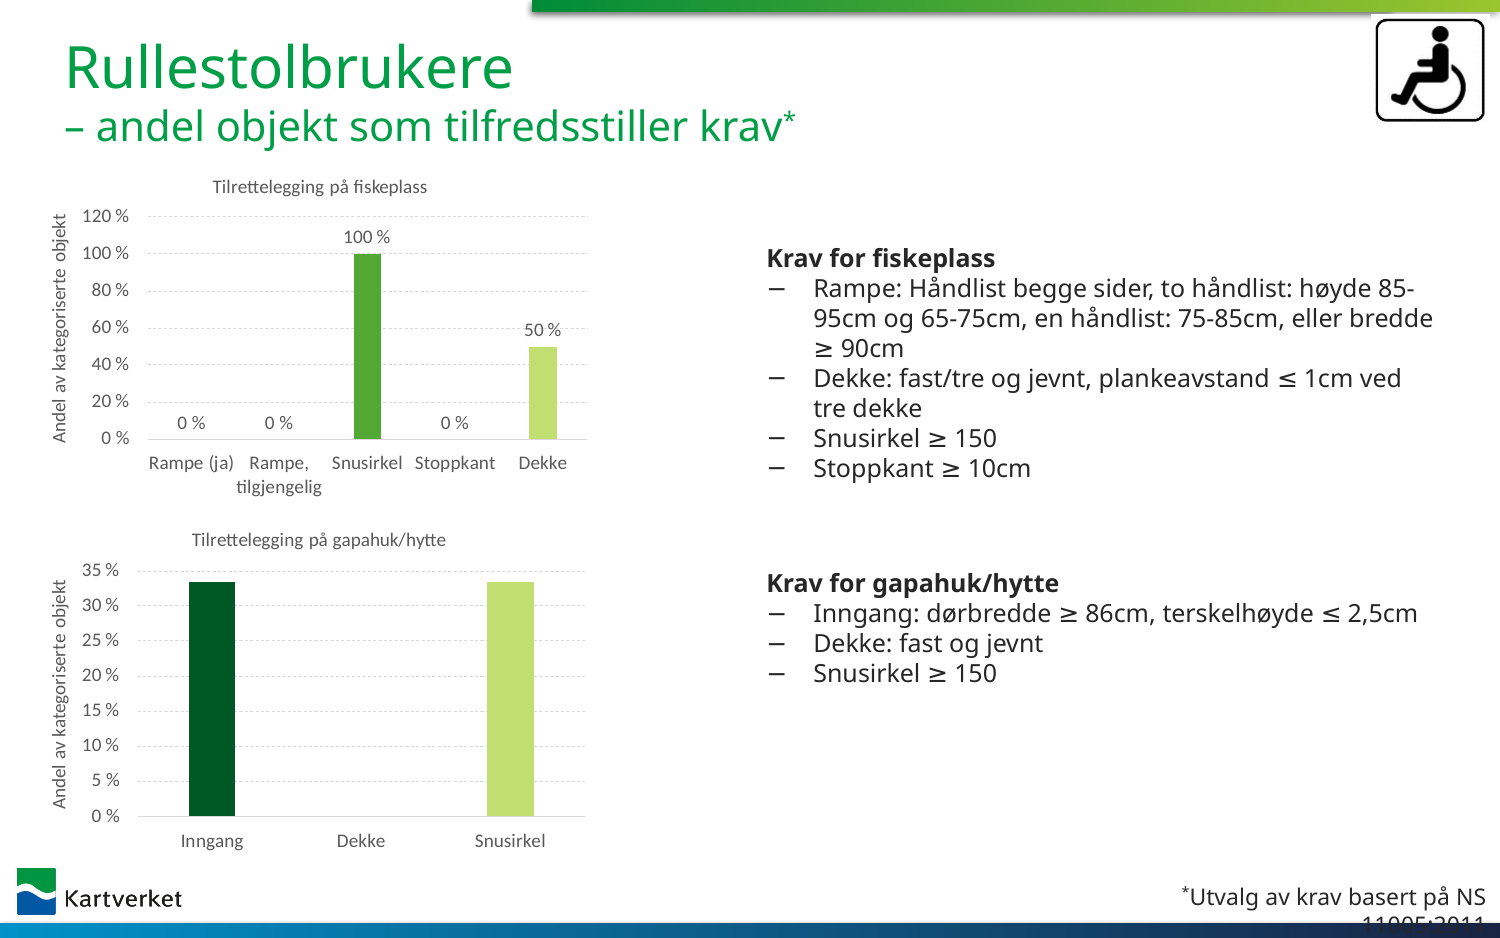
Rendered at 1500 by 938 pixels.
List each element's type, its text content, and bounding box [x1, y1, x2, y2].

picture [1371, 13, 1491, 127]
text_box Krav for fiskeplass Rampe: Håndlist begge sider, to håndlist: høyde 85-95cm og 65-75cm, en håndlist: 75-85cm, eller bredde ≥ 90cm Dekke: fast/tre og jevnt, plankeavstand ≤ 1cm ved tre dekke Snusirkel ≥ 150 Stoppkant ≥ 10cm [751, 235, 1452, 490]
picture [41, 520, 596, 859]
picture [41, 166, 598, 505]
text_box Rullestolbrukere – andel objekt som tilfredsstiller krav* [49, 29, 1431, 158]
text_box Krav for gapahuk/hytte Inngang: dørbredde ≥ 86cm, terskelhøyde ≤ 2,5cm Dekke: fast og jevnt Snusirkel ≥ 150 [751, 560, 1452, 695]
text_box *Utvalg av krav basert på NS 11005:2011 [1068, 873, 1500, 938]
